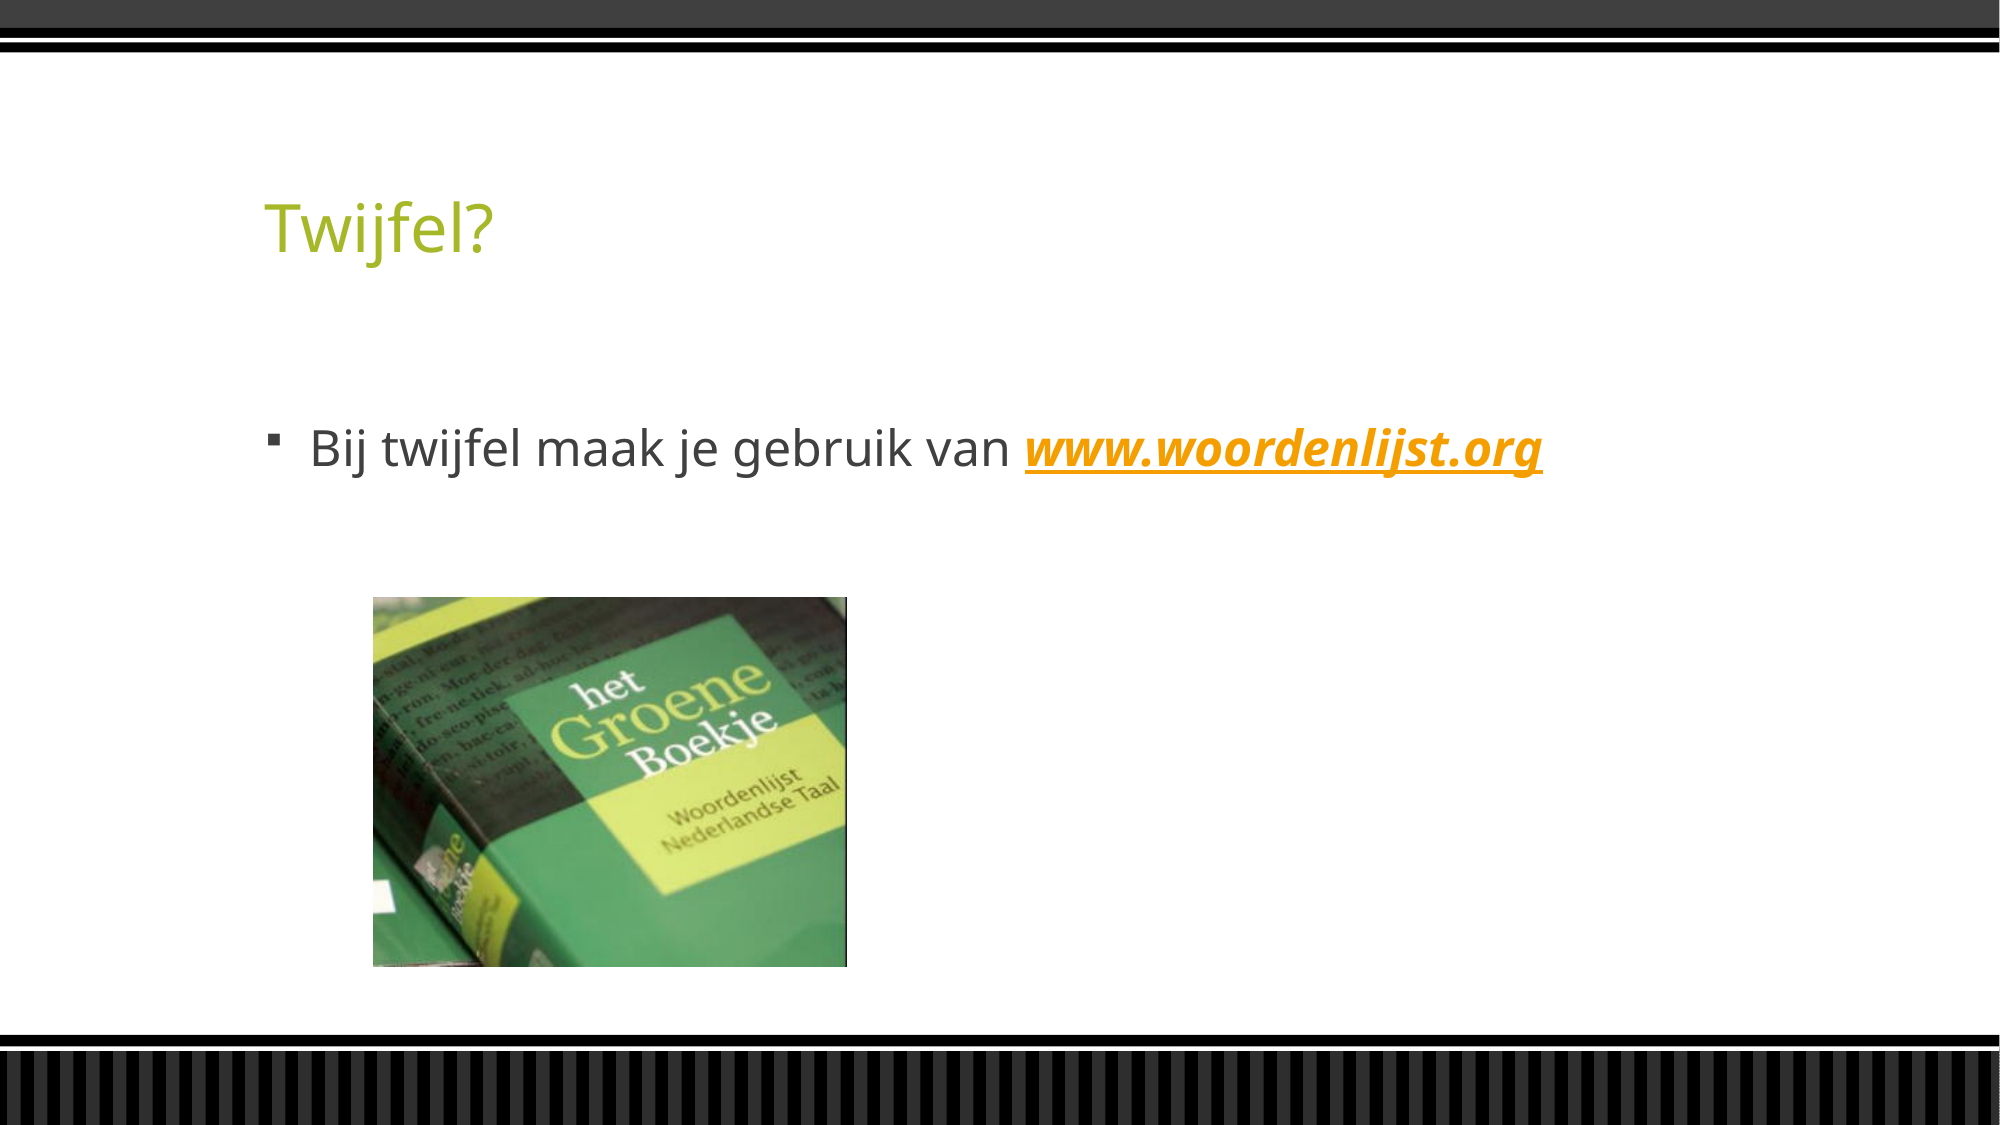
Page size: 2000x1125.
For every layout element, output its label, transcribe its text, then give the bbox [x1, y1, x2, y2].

title Twijfel? [249, 99, 1750, 275]
list Bij twijfel maak je gebruik van www.woordenlijst.org [249, 312, 1750, 988]
picture [373, 597, 847, 967]
